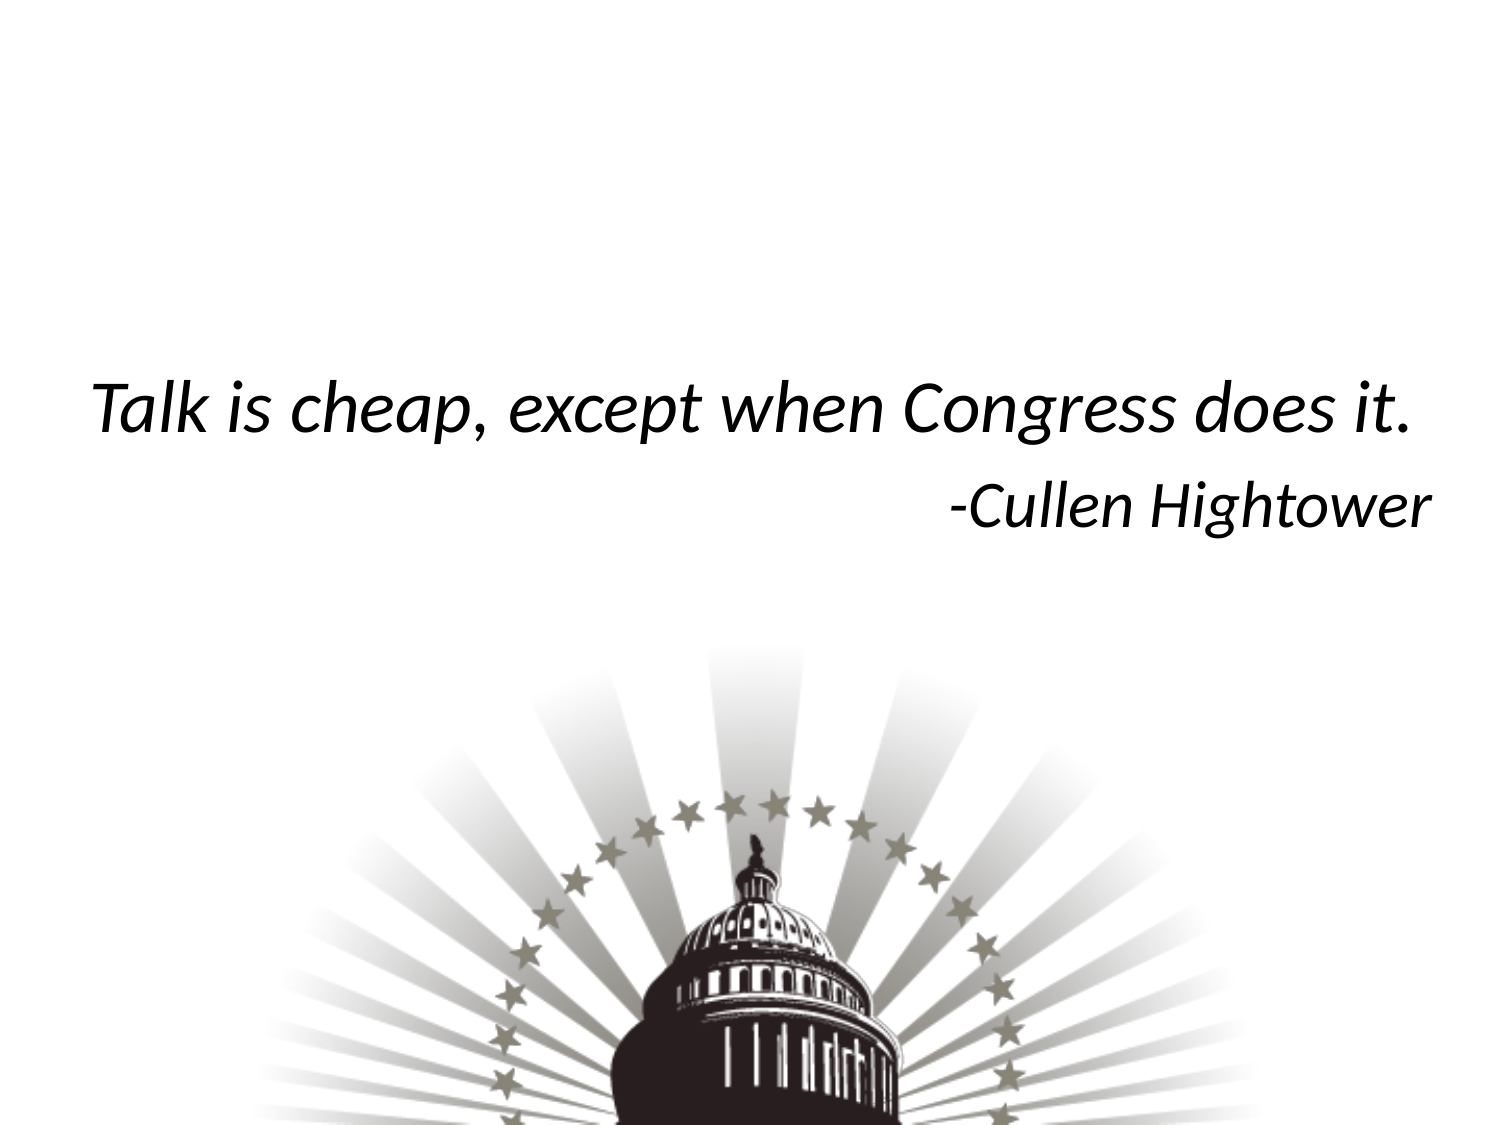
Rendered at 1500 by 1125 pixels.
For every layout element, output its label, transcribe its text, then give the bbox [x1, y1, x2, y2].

picture [198, 603, 1302, 1125]
list Talk is cheap, except when Congress does it. -Cullen Hightower [75, 350, 1463, 518]
